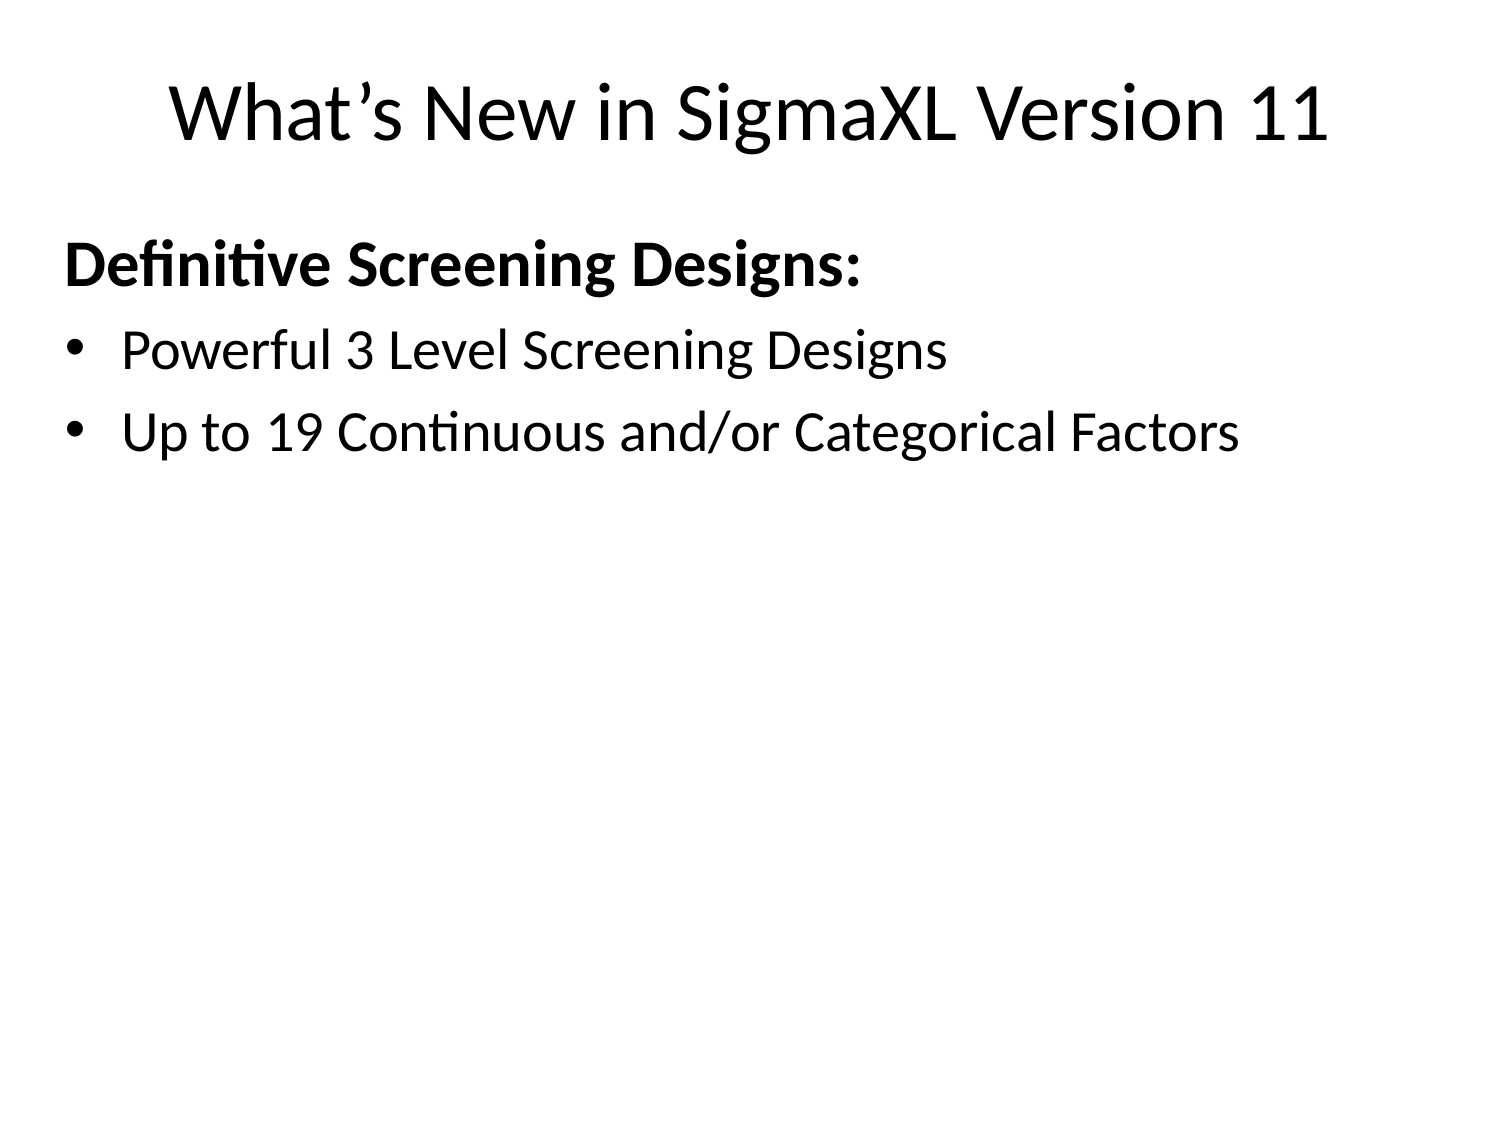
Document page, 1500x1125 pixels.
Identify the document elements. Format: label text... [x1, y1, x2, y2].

title What’s New in SigmaXL Version 11 [99, 50, 1400, 163]
list Definitive Screening Designs: Powerful 3 Level Screening Designs Up to 19 Continuous and/or Categorical Factors [50, 212, 1425, 988]
